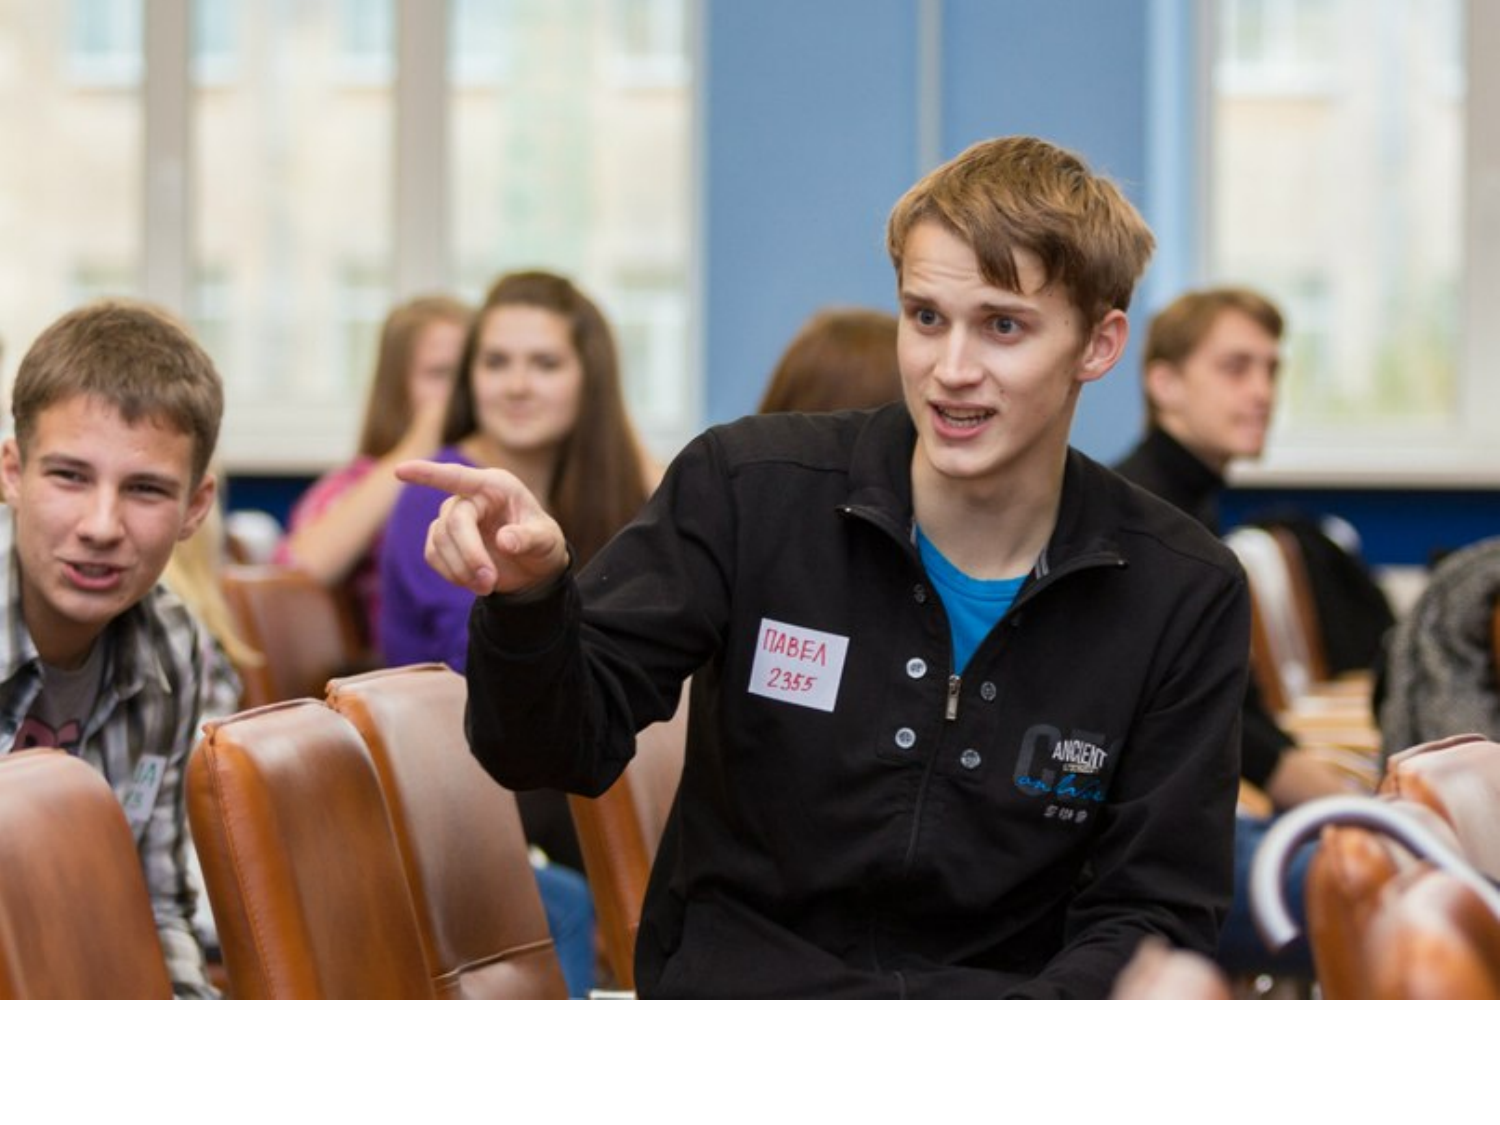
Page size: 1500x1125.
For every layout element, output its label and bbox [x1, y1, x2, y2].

picture [0, 0, 1500, 1001]
